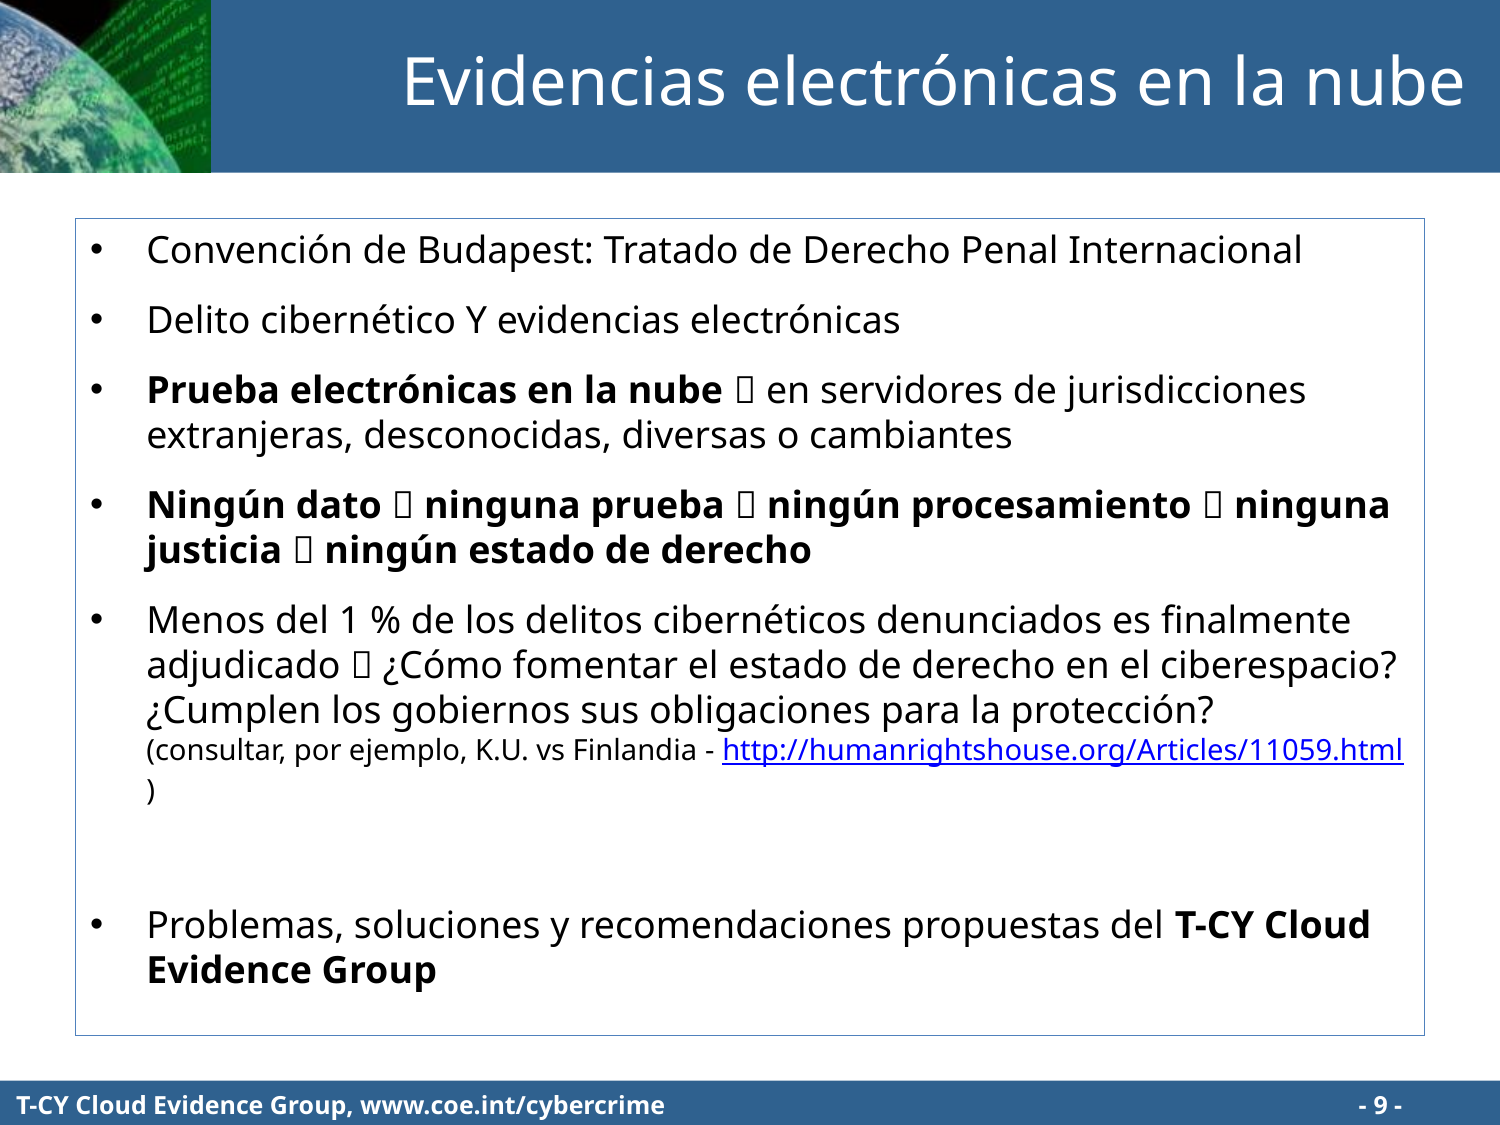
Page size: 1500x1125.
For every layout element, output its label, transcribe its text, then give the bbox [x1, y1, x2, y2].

list Convención de Budapest: Tratado de Derecho Penal Internacional Delito cibernético Y evidencias electrónicas Prueba electrónicas en la nube  en servidores de jurisdicciones extranjeras, desconocidas, diversas o cambiantes Ningún dato  ninguna prueba  ningún procesamiento  ninguna justicia  ningún estado de derecho Menos del 1 % de los delitos cibernéticos denunciados es finalmente adjudicado  ¿Cómo fomentar el estado de derecho en el ciberespacio? ¿Cumplen los gobiernos sus obligaciones para la protección? (consultar, por ejemplo, K.U. vs Finlandia - http://humanrightshouse.org/Articles/11059.html) Problemas, soluciones y recomendaciones propuestas del T-CY Cloud Evidence Group [75, 218, 1425, 1036]
picture [0, 0, 212, 173]
text_box [214, 0, 1500, 175]
text_box T-CY Cloud Evidence Group, www.coe.int/cybercrime - 9 - [1, 1082, 1500, 1125]
text_box Evidencias electrónicas en la nube [230, 31, 1483, 126]
text_box [0, 1079, 1500, 1125]
